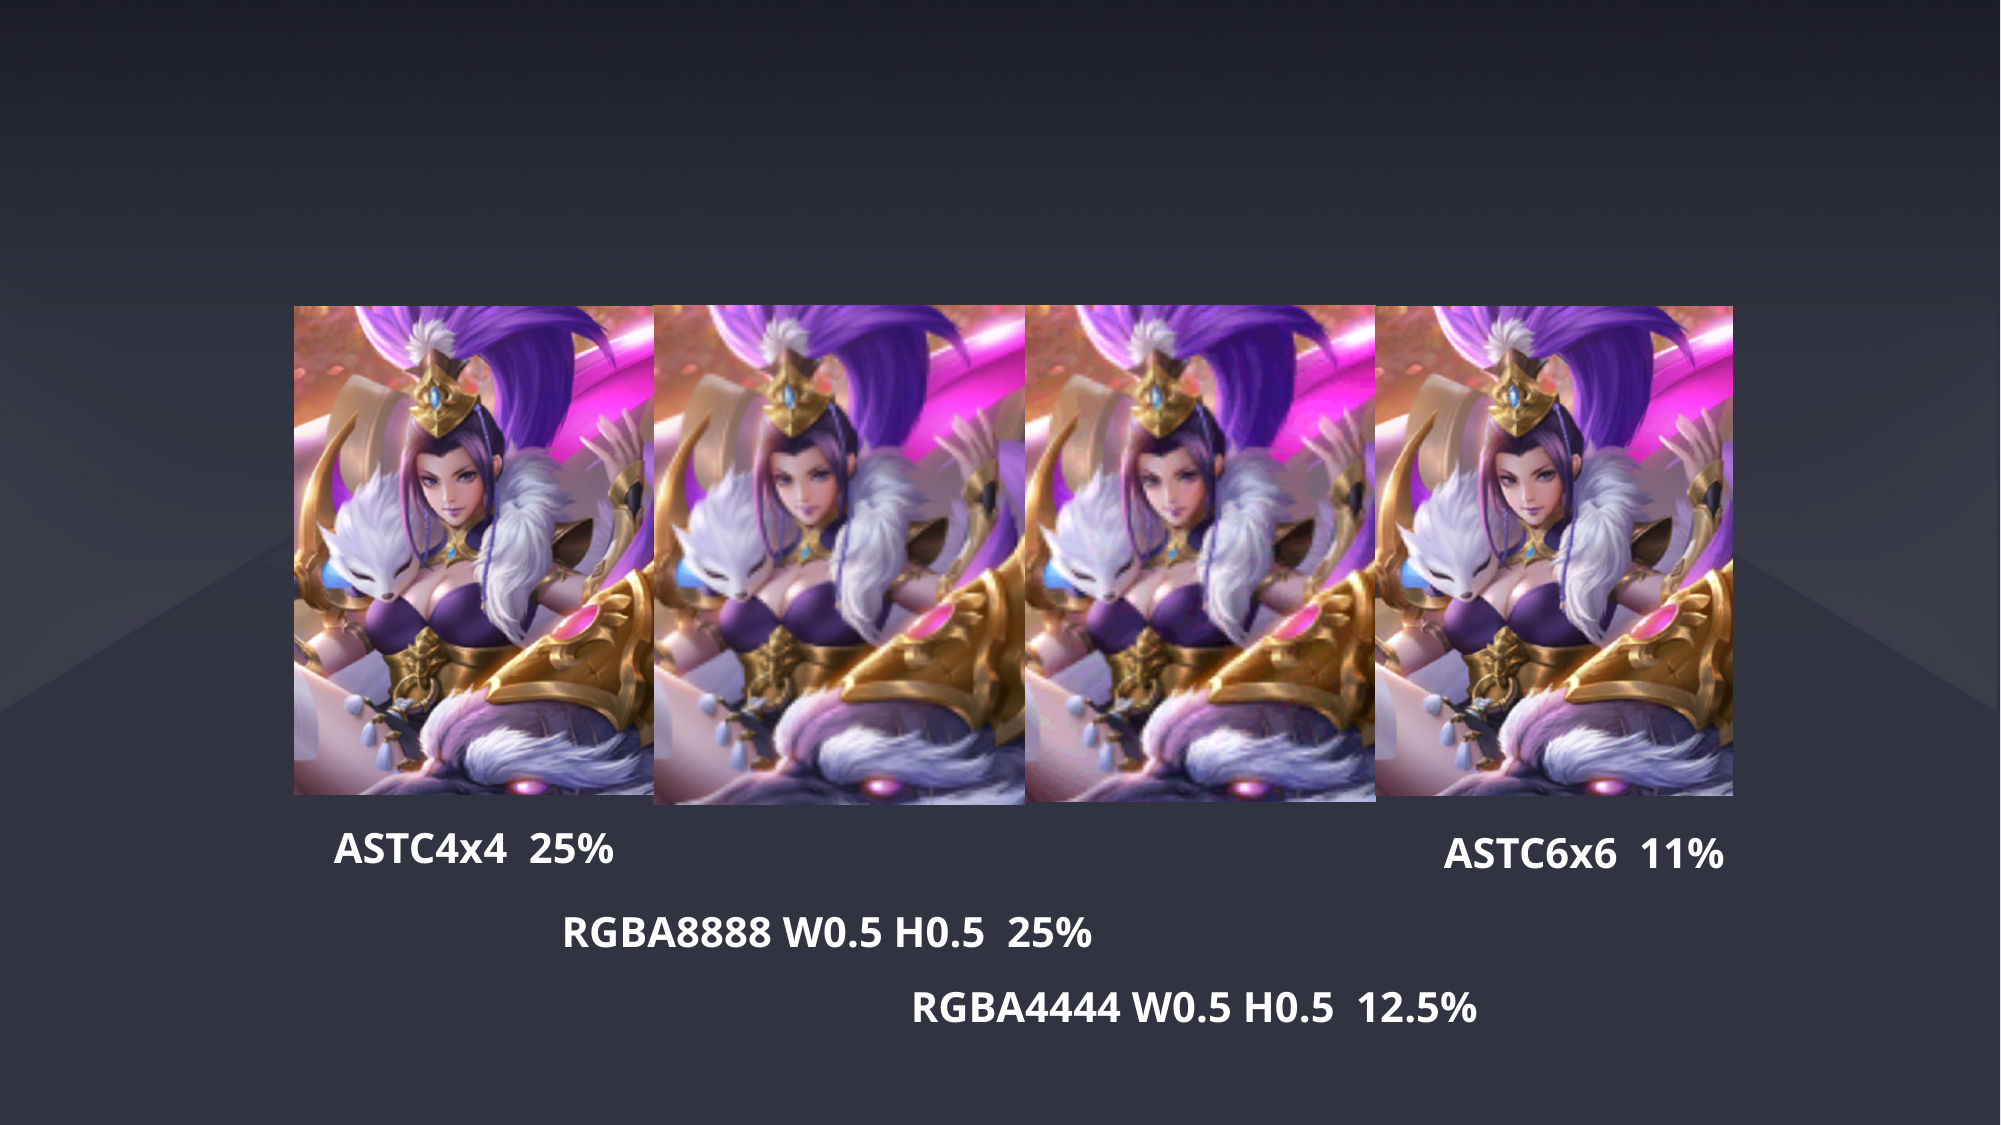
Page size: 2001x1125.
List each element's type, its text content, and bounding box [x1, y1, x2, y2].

text_box ASTC6x6 11% [1359, 818, 1809, 884]
text_box ASTC4x4 25% [249, 814, 699, 879]
text_box RGBA4444 W0.5 H0.5 12.5% [799, 973, 1601, 1039]
text_box RGBA8888 W0.5 H0.5 25% [465, 898, 1200, 964]
picture [0, 0, 2001, 1125]
